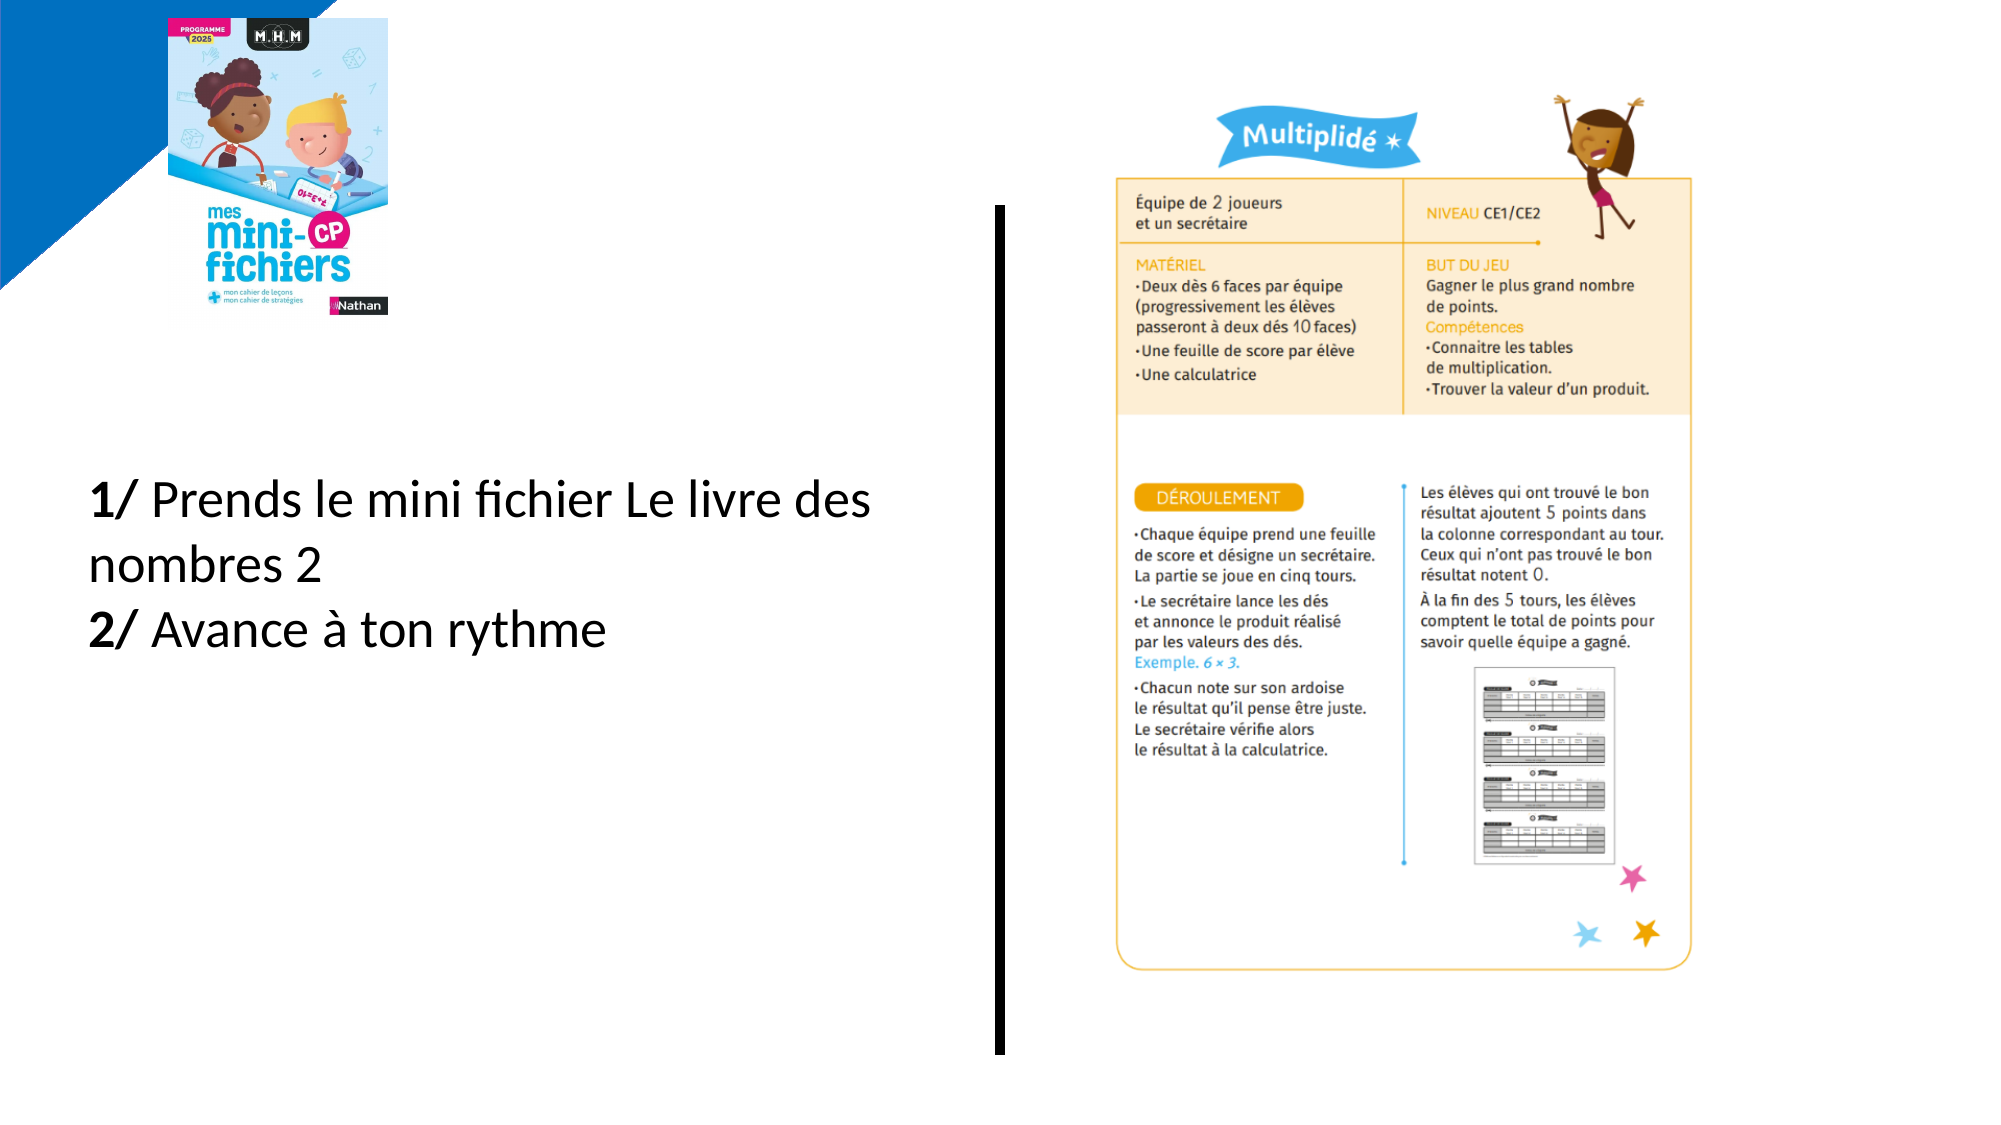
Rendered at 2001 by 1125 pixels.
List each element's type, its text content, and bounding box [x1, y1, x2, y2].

text_box [0, 0, 337, 290]
picture [1086, 89, 1703, 979]
text_box 1/ Prends le mini fichier Le livre des nombres 2 2/ Avance à ton rythme [73, 456, 994, 667]
picture [168, 18, 388, 330]
